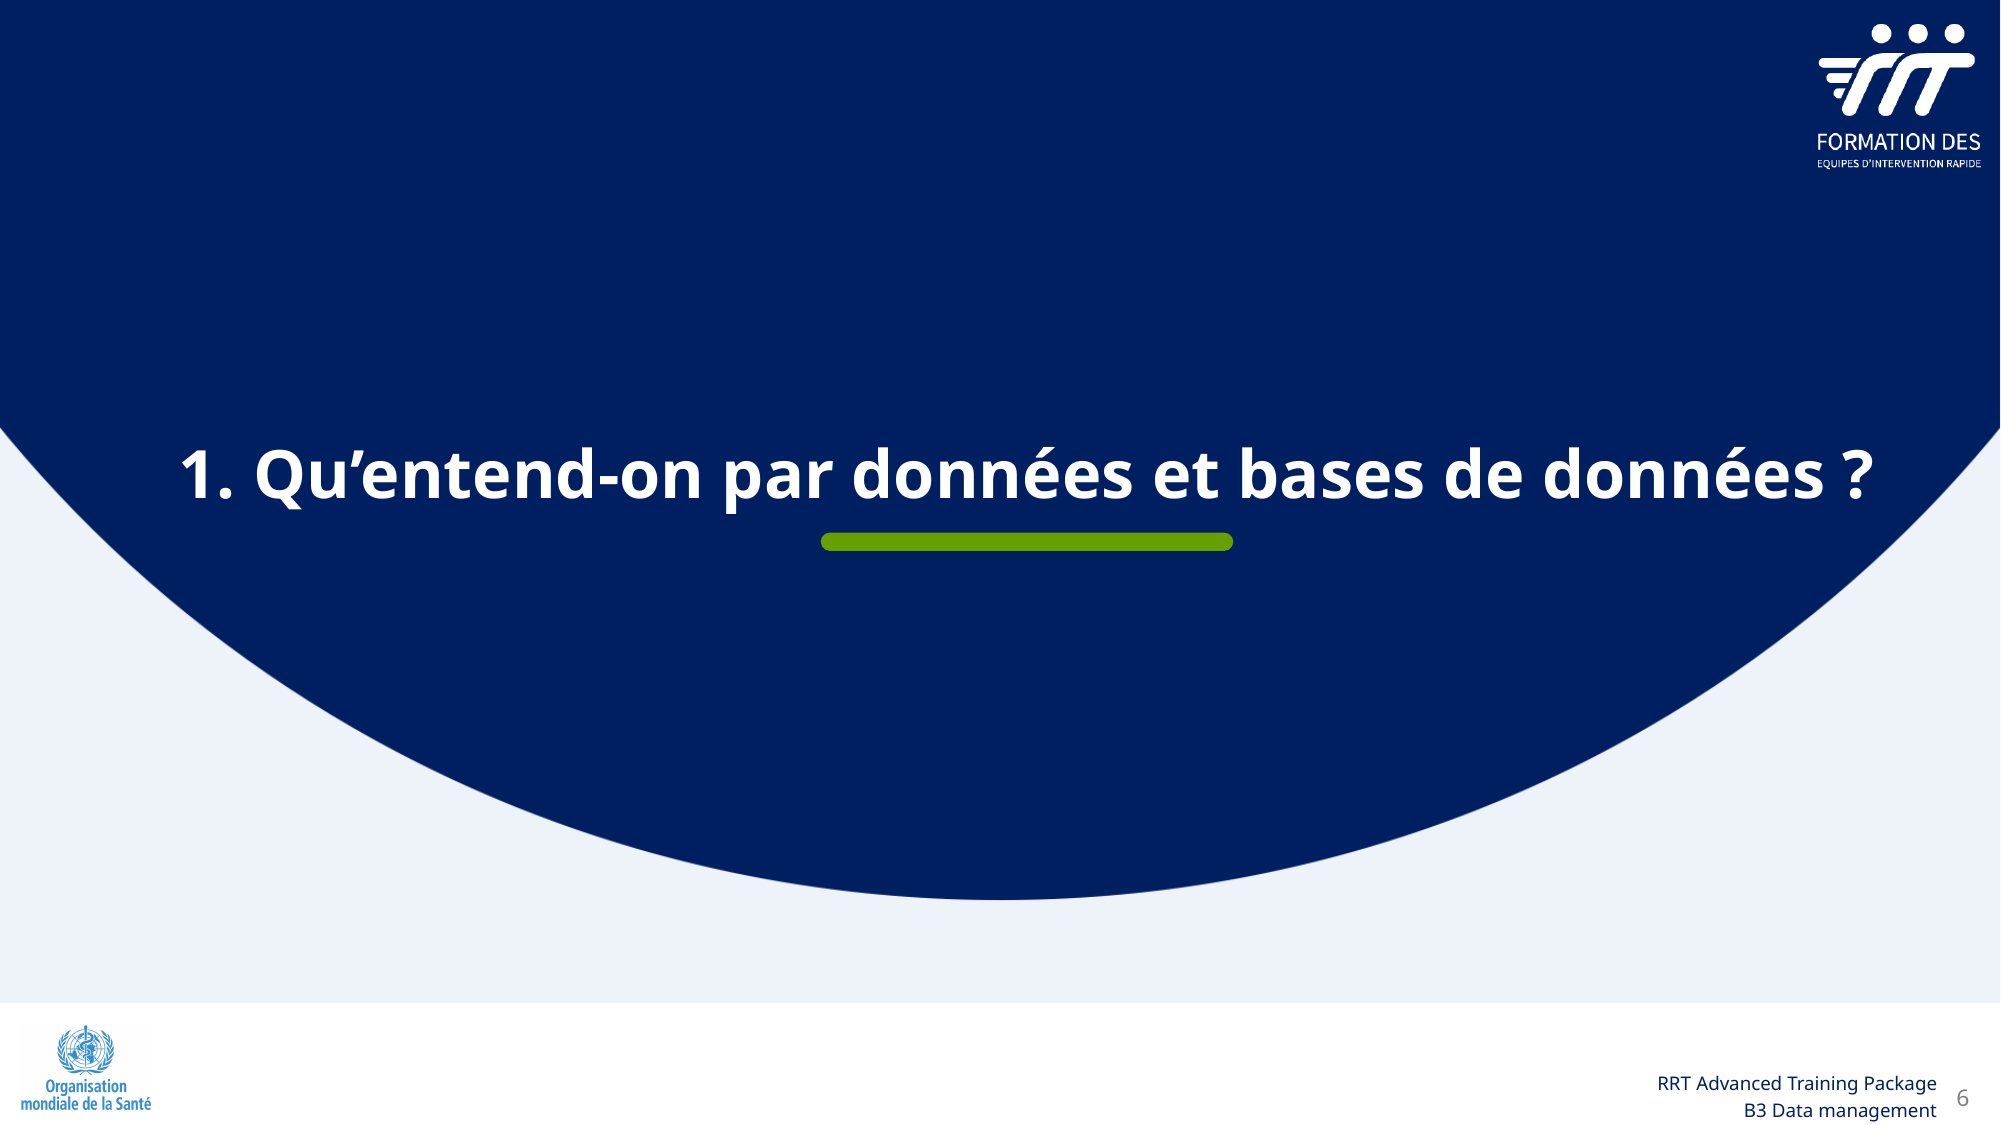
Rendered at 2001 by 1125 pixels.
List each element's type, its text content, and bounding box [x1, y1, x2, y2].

picture [0, 0, 2001, 1003]
picture [20, 1024, 152, 1111]
list 1. Qu’entend-on par données et bases de données ? [95, 322, 1959, 631]
